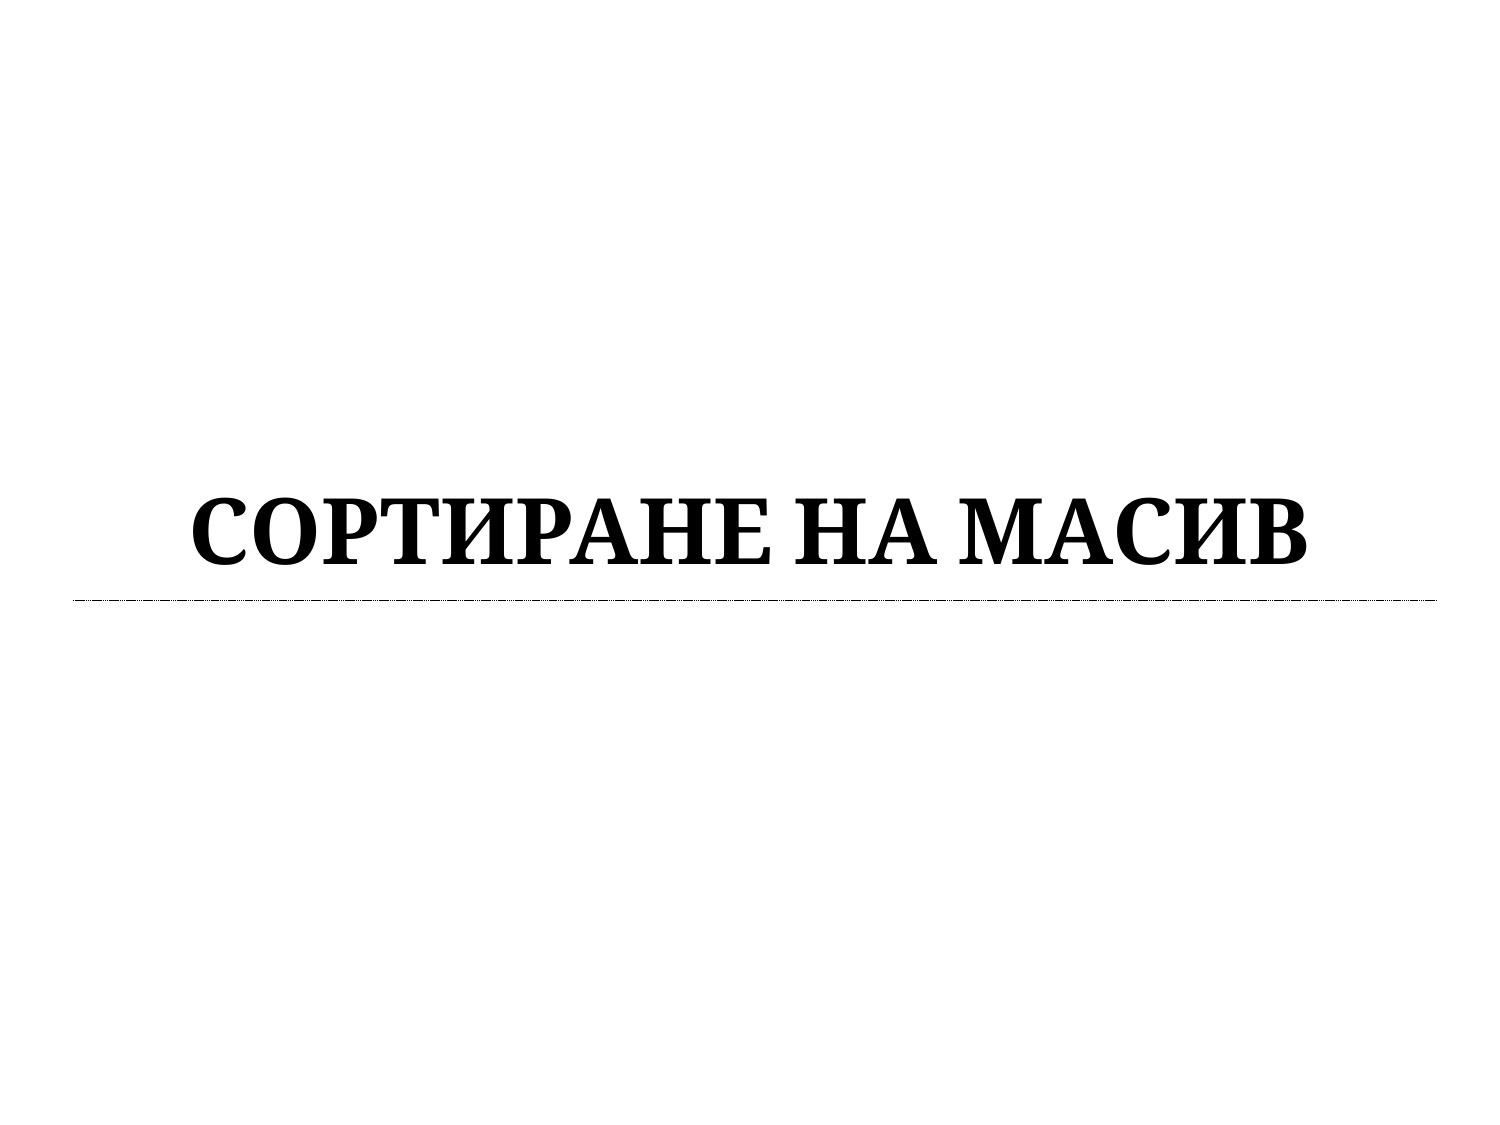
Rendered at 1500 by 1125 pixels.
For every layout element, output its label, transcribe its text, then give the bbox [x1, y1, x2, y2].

title Сортиране на масив [0, 346, 1500, 594]
